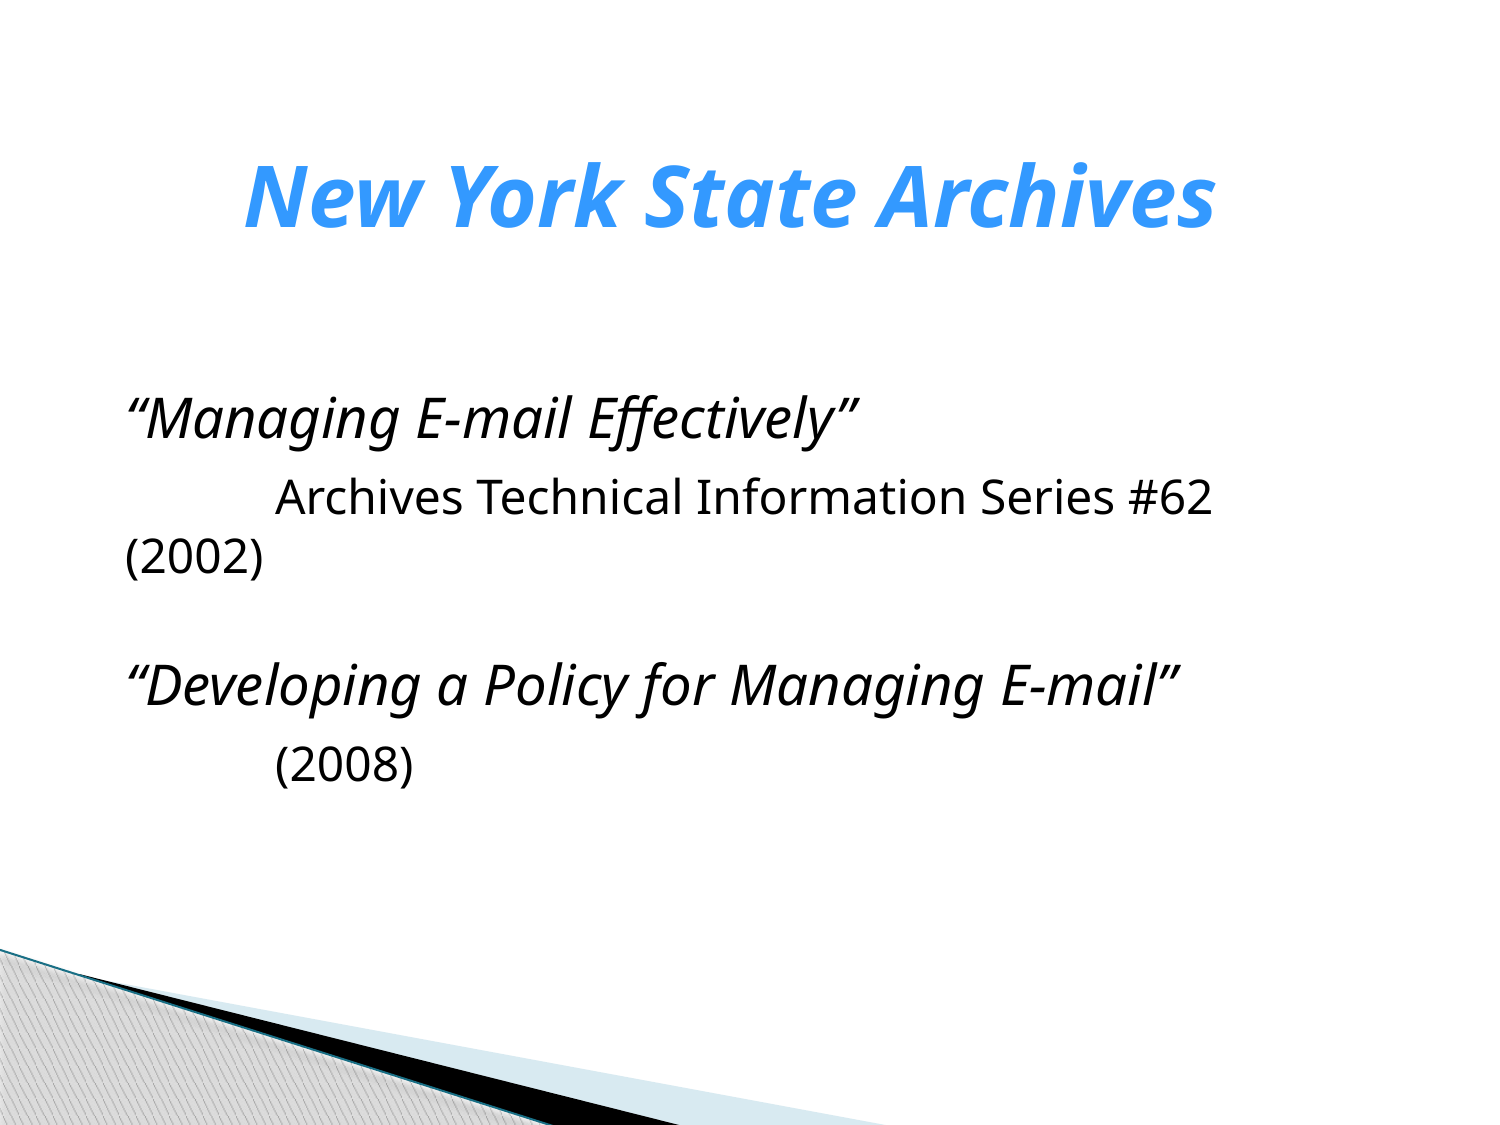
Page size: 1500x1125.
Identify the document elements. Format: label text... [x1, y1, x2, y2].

title New York State Archives [75, 125, 1388, 263]
list “Managing E-mail Effectively” Archives Technical Information Series #62 (2002) “Developing a Policy for Managing E-mail” (2008) [49, 374, 1438, 1038]
